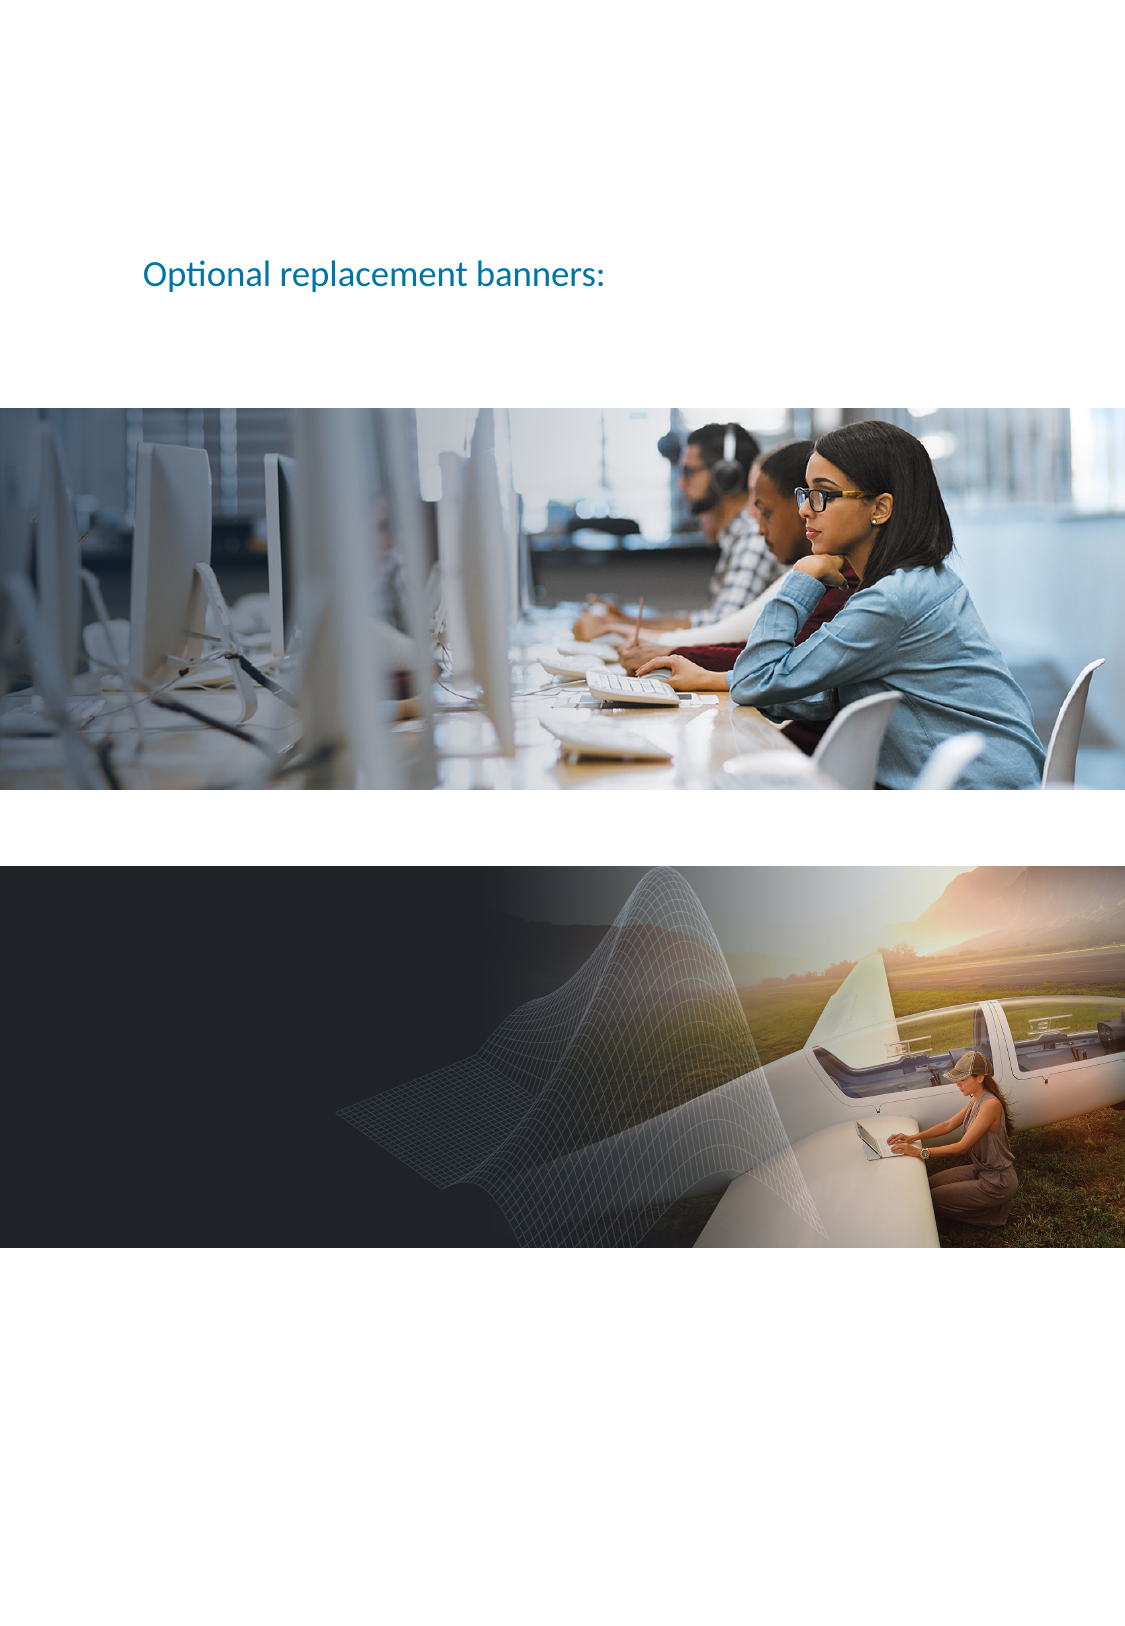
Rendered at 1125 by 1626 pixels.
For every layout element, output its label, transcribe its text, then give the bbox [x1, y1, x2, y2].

text_box Optional replacement banners: [128, 242, 1018, 301]
picture [0, 408, 1125, 790]
picture [0, 866, 1125, 1248]
